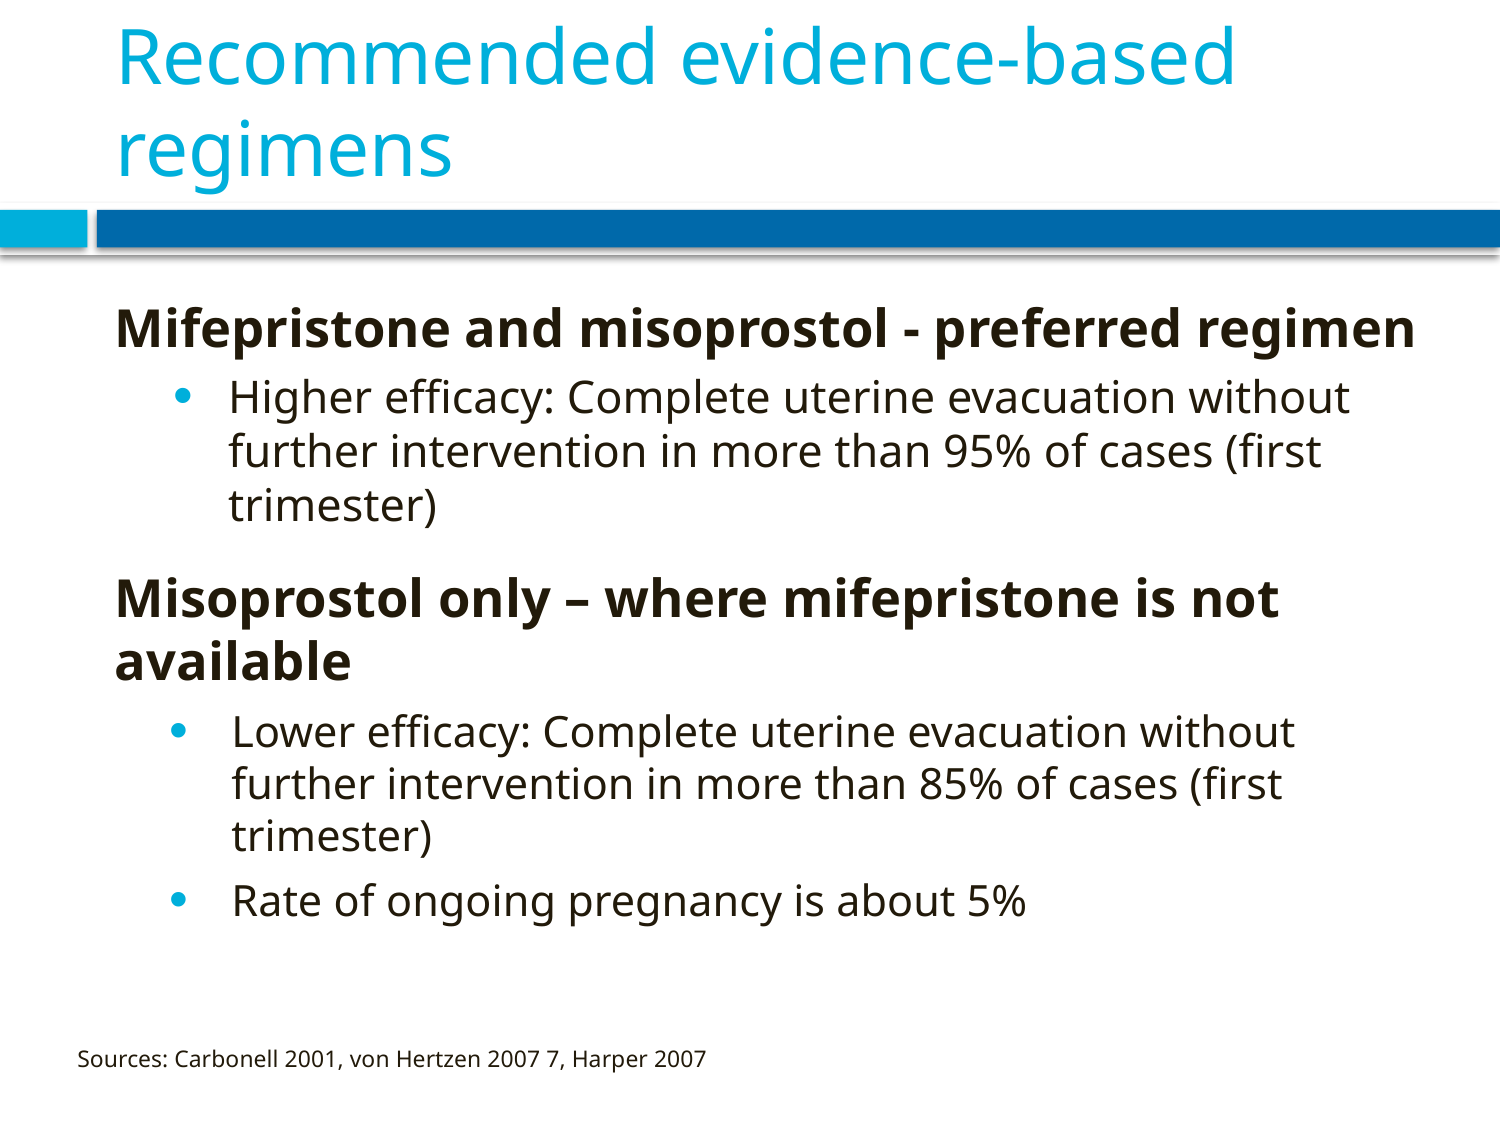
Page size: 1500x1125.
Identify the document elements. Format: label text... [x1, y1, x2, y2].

list Mifepristone and misoprostol - preferred regimen Higher efficacy: Complete uterine evacuation without further intervention in more than 95% of cases (first trimester) Misoprostol only – where mifepristone is not available Lower efficacy: Complete uterine evacuation without further intervention in more than 85% of cases (first trimester) Rate of ongoing pregnancy is about 5% [99, 287, 1438, 975]
title Recommended evidence-based regimens [100, 0, 1475, 200]
text_box Sources: Carbonell 2001, von Hertzen 2007 7, Harper 2007 [62, 1037, 775, 1080]
